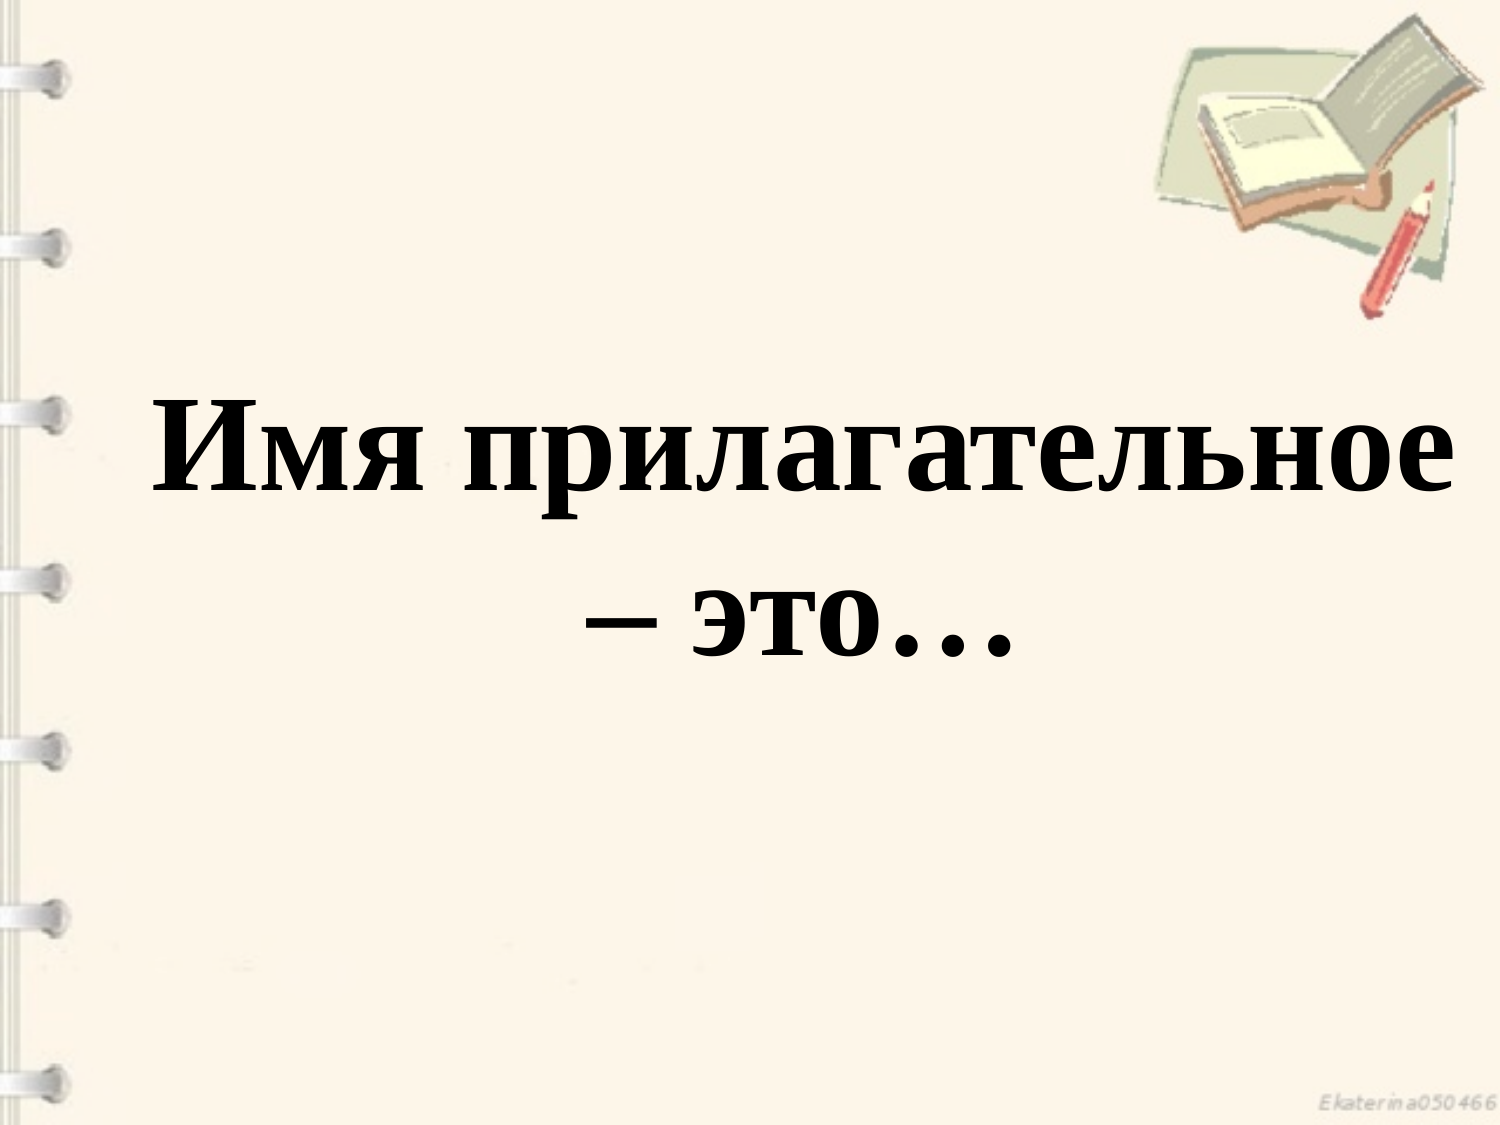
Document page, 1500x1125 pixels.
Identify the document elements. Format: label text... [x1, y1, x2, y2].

title Имя прилагательное – это… [111, 397, 1499, 639]
